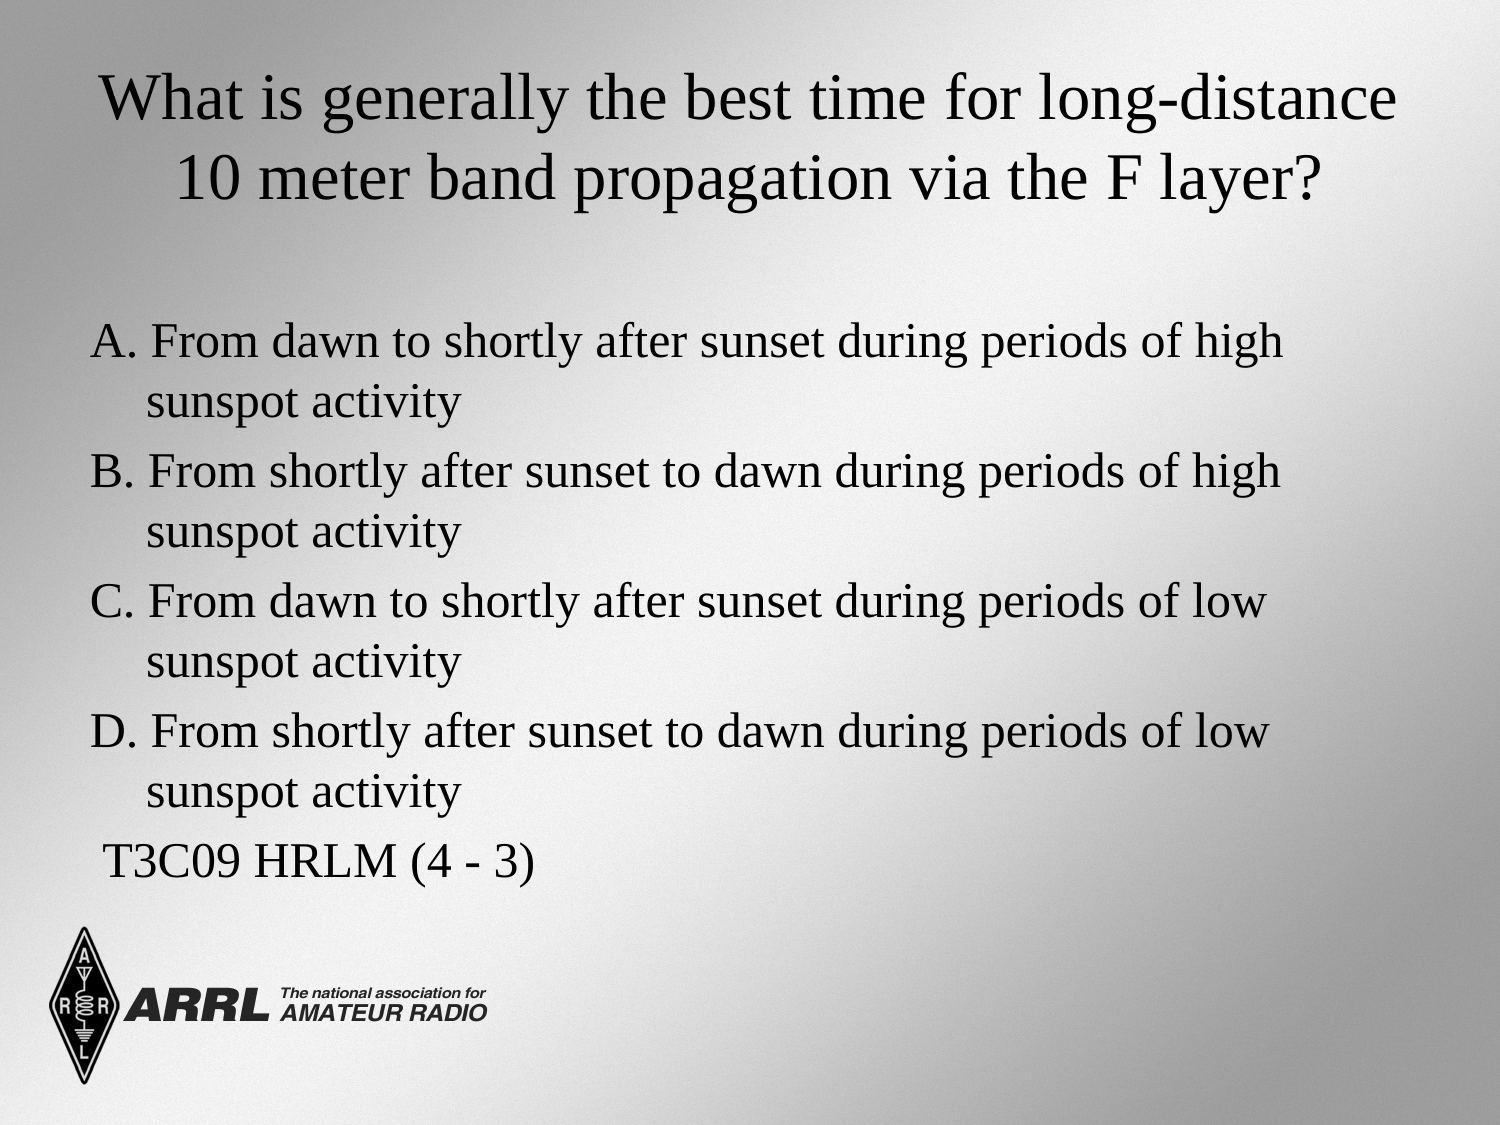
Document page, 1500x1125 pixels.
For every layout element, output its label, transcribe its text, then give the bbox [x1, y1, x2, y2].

list A. From dawn to shortly after sunset during periods of high sunspot activity B. From shortly after sunset to dawn during periods of high sunspot activity C. From dawn to shortly after sunset during periods of low sunspot activity D. From shortly after sunset to dawn during periods of low sunspot activity T3C09 HRLM (4 - 3) [75, 299, 1425, 1005]
picture [0, 0, 1500, 1125]
title What is generally the best time for long-distance 10 meter band propagation via the F layer? [75, 45, 1425, 233]
